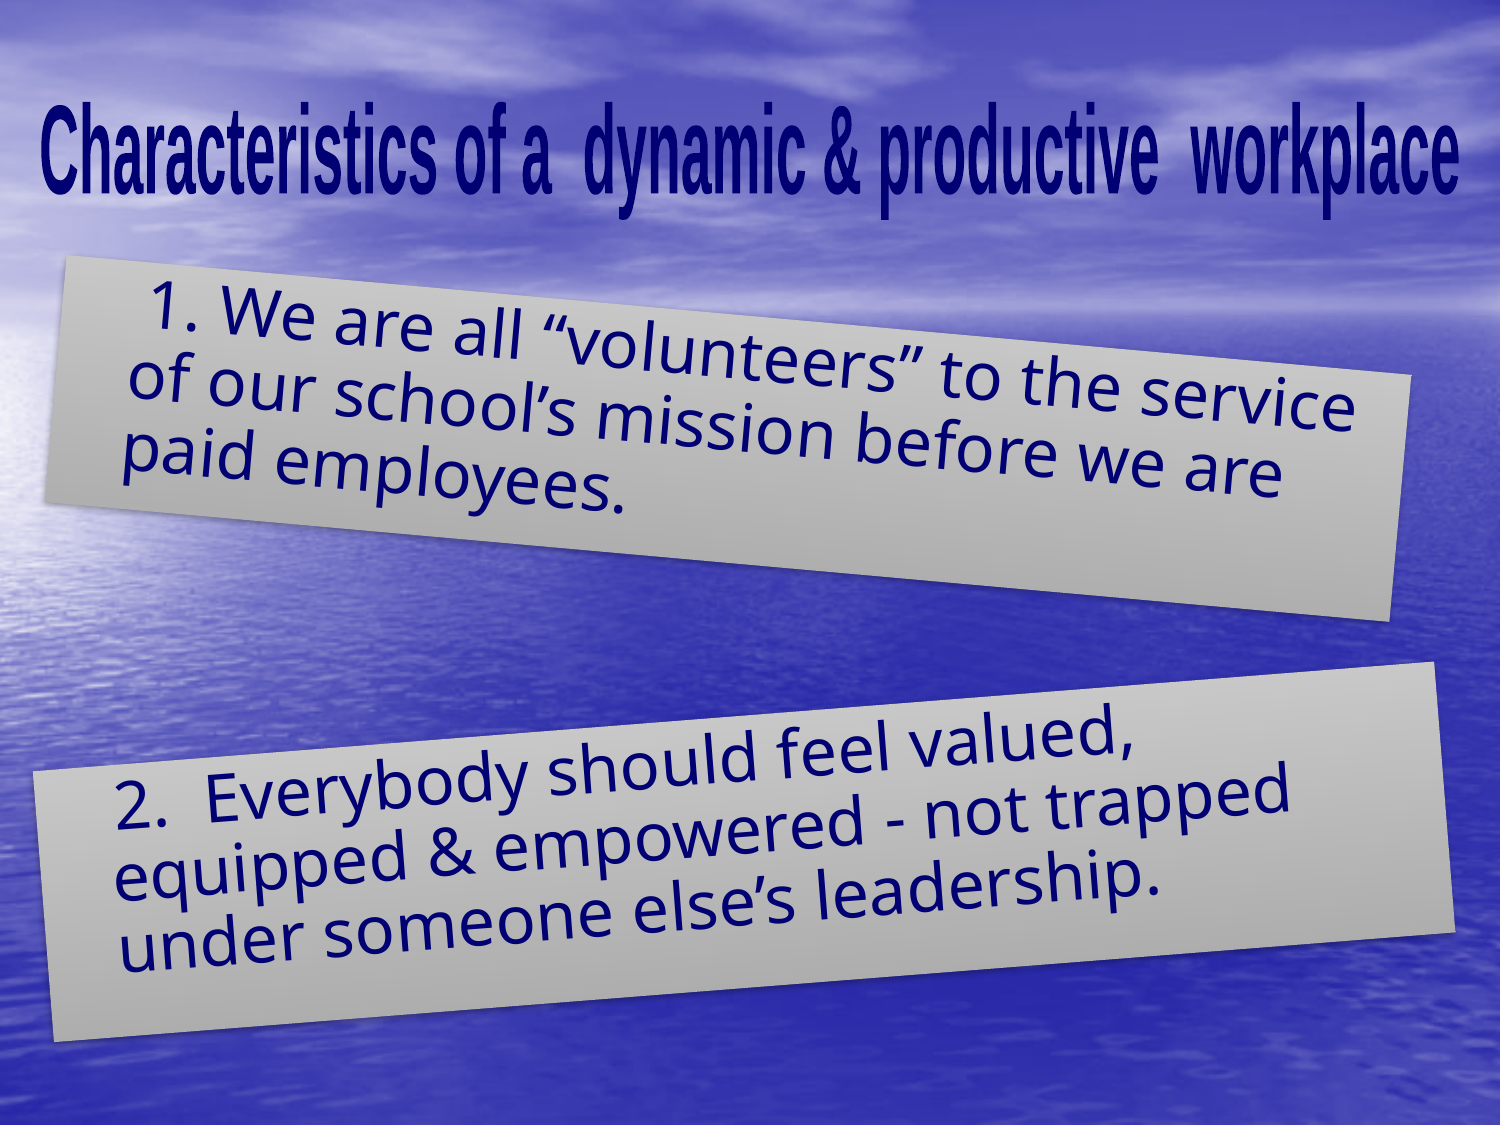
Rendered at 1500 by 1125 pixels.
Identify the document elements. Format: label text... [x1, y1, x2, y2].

text_box 2. Everybody should feel valued, equipped & empowered - not trapped under someone else’s leadership. [32, 661, 1456, 1043]
list 1. We are all “volunteers” to the service of our school’s mission before we are paid employees. [43, 254, 1413, 623]
